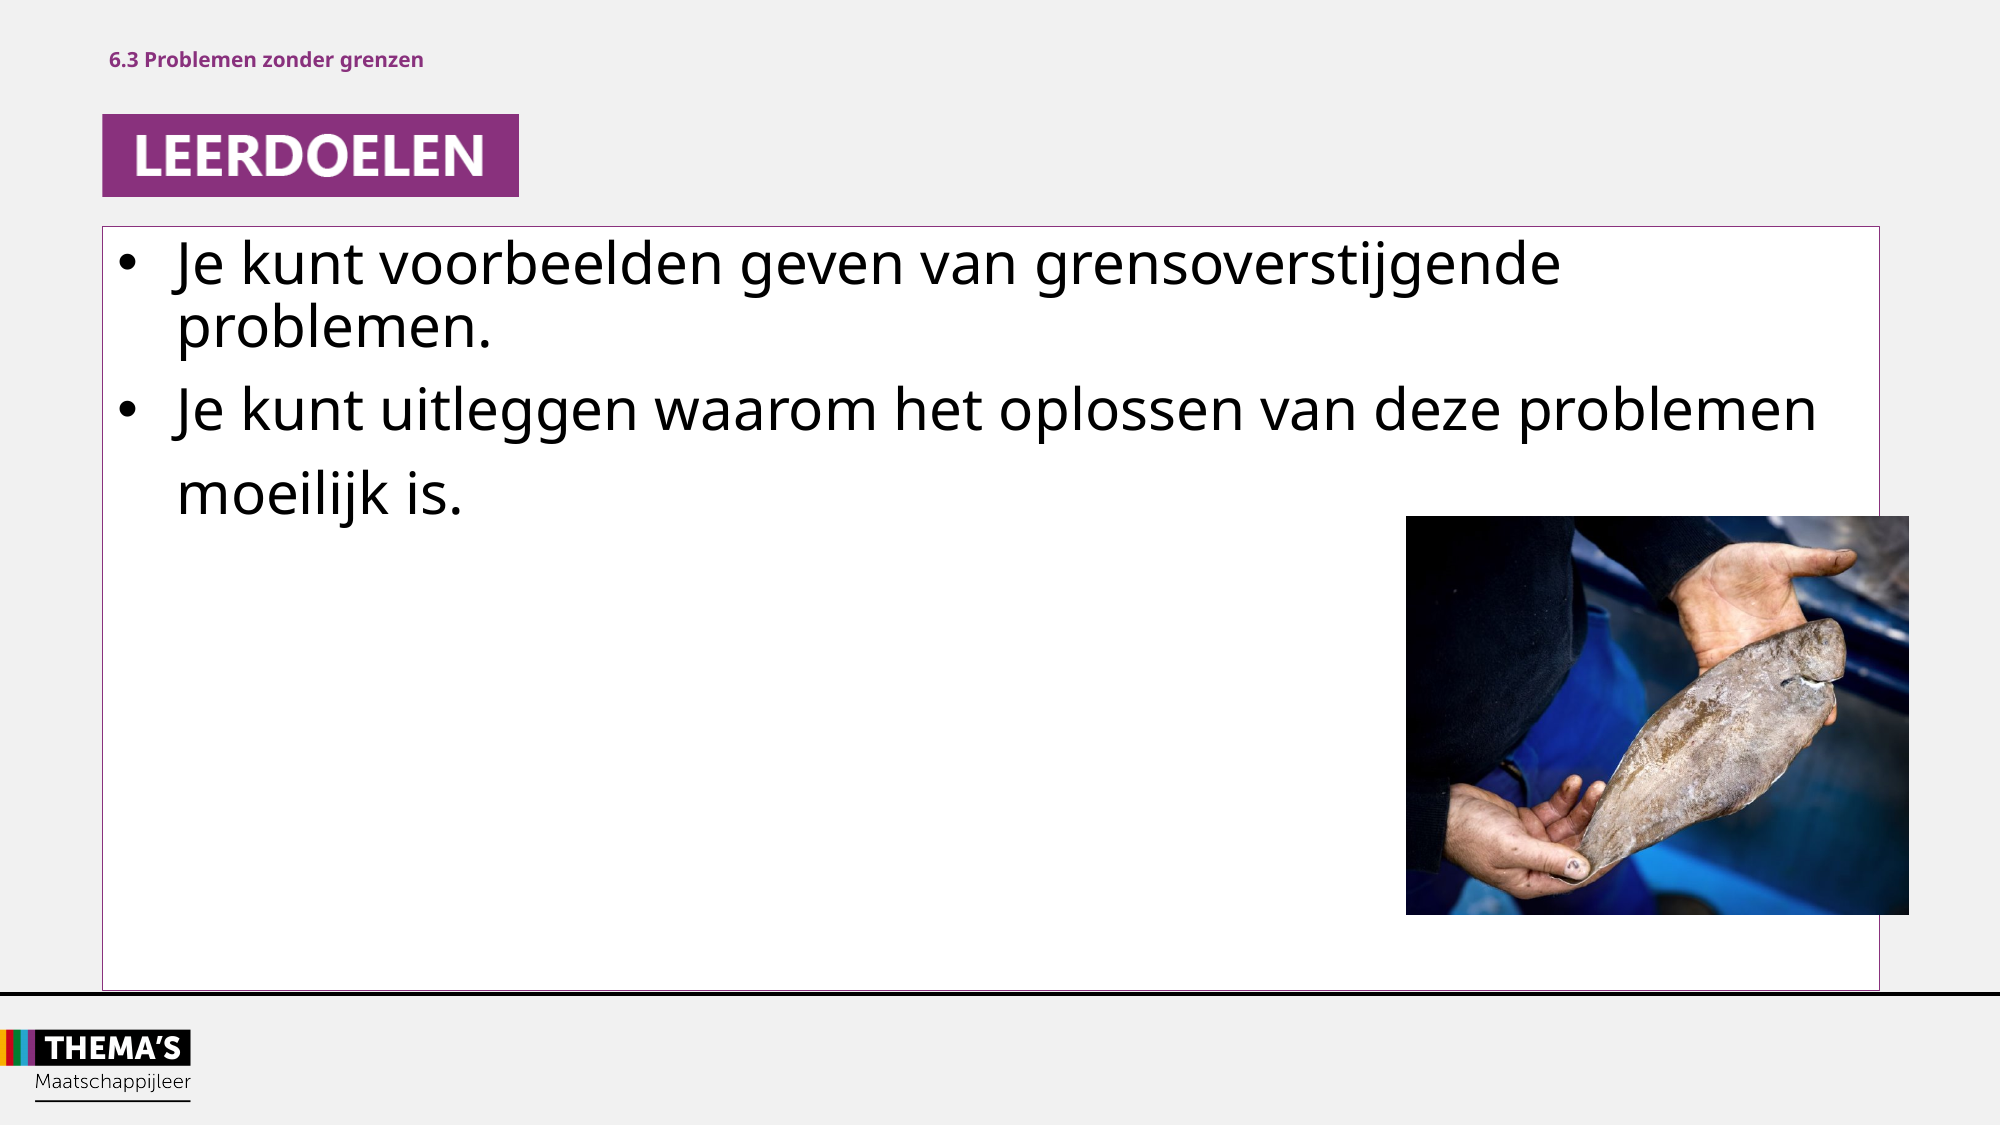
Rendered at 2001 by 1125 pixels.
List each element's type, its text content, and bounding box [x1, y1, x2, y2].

list Je kunt voorbeelden geven van grensoverstijgende problemen. Je kunt uitleggen waarom het oplossen van deze problemen moeilijk is. [102, 226, 1880, 991]
list 6.3 Problemen zonder grenzen [94, 33, 941, 88]
picture [1406, 516, 1909, 915]
picture [0, 993, 203, 1125]
